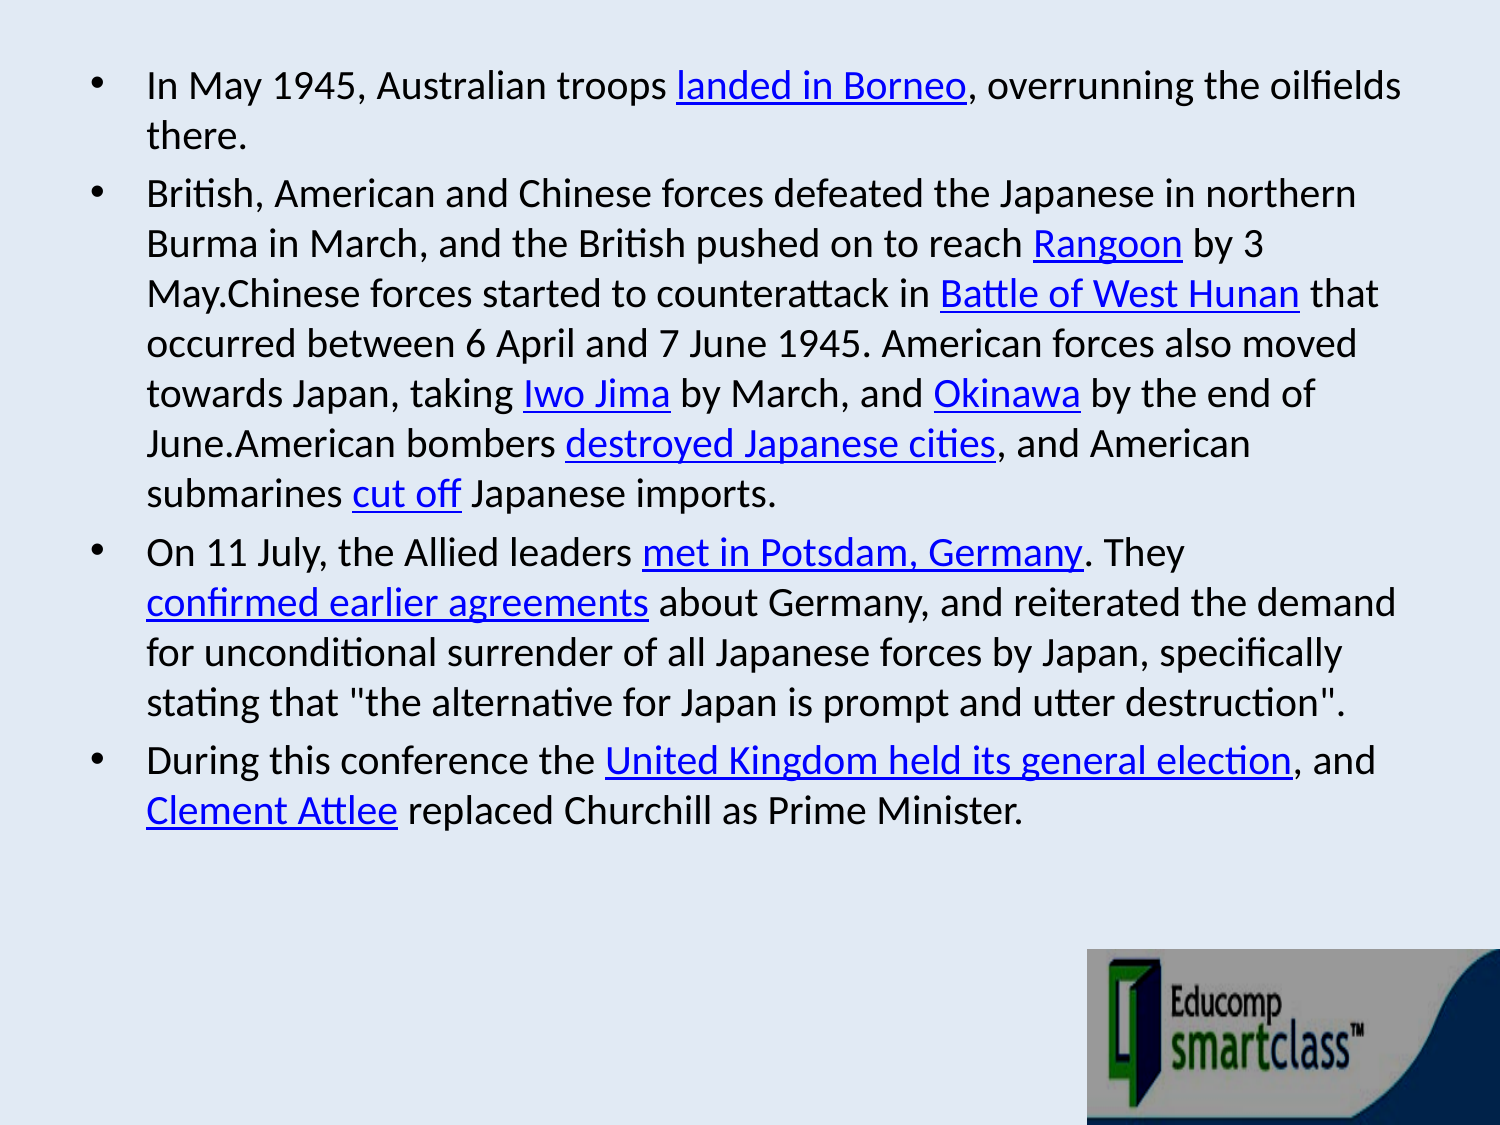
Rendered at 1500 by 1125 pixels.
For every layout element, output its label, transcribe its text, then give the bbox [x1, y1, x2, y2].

list In May 1945, Australian troops landed in Borneo, overrunning the oilfields there. British, American and Chinese forces defeated the Japanese in northern Burma in March, and the British pushed on to reach Rangoon by 3 May.Chinese forces started to counterattack in Battle of West Hunan that occurred between 6 April and 7 June 1945. American forces also moved towards Japan, taking Iwo Jima by March, and Okinawa by the end of June.American bombers destroyed Japanese cities, and American submarines cut off Japanese imports. On 11 July, the Allied leaders met in Potsdam, Germany. They confirmed earlier agreements about Germany, and reiterated the demand for unconditional surrender of all Japanese forces by Japan, specifically stating that "the alternative for Japan is prompt and utter destruction". During this conference the United Kingdom held its general election, and Clement Attlee replaced Churchill as Prime Minister. [75, 50, 1425, 1005]
picture [1087, 949, 1500, 1125]
